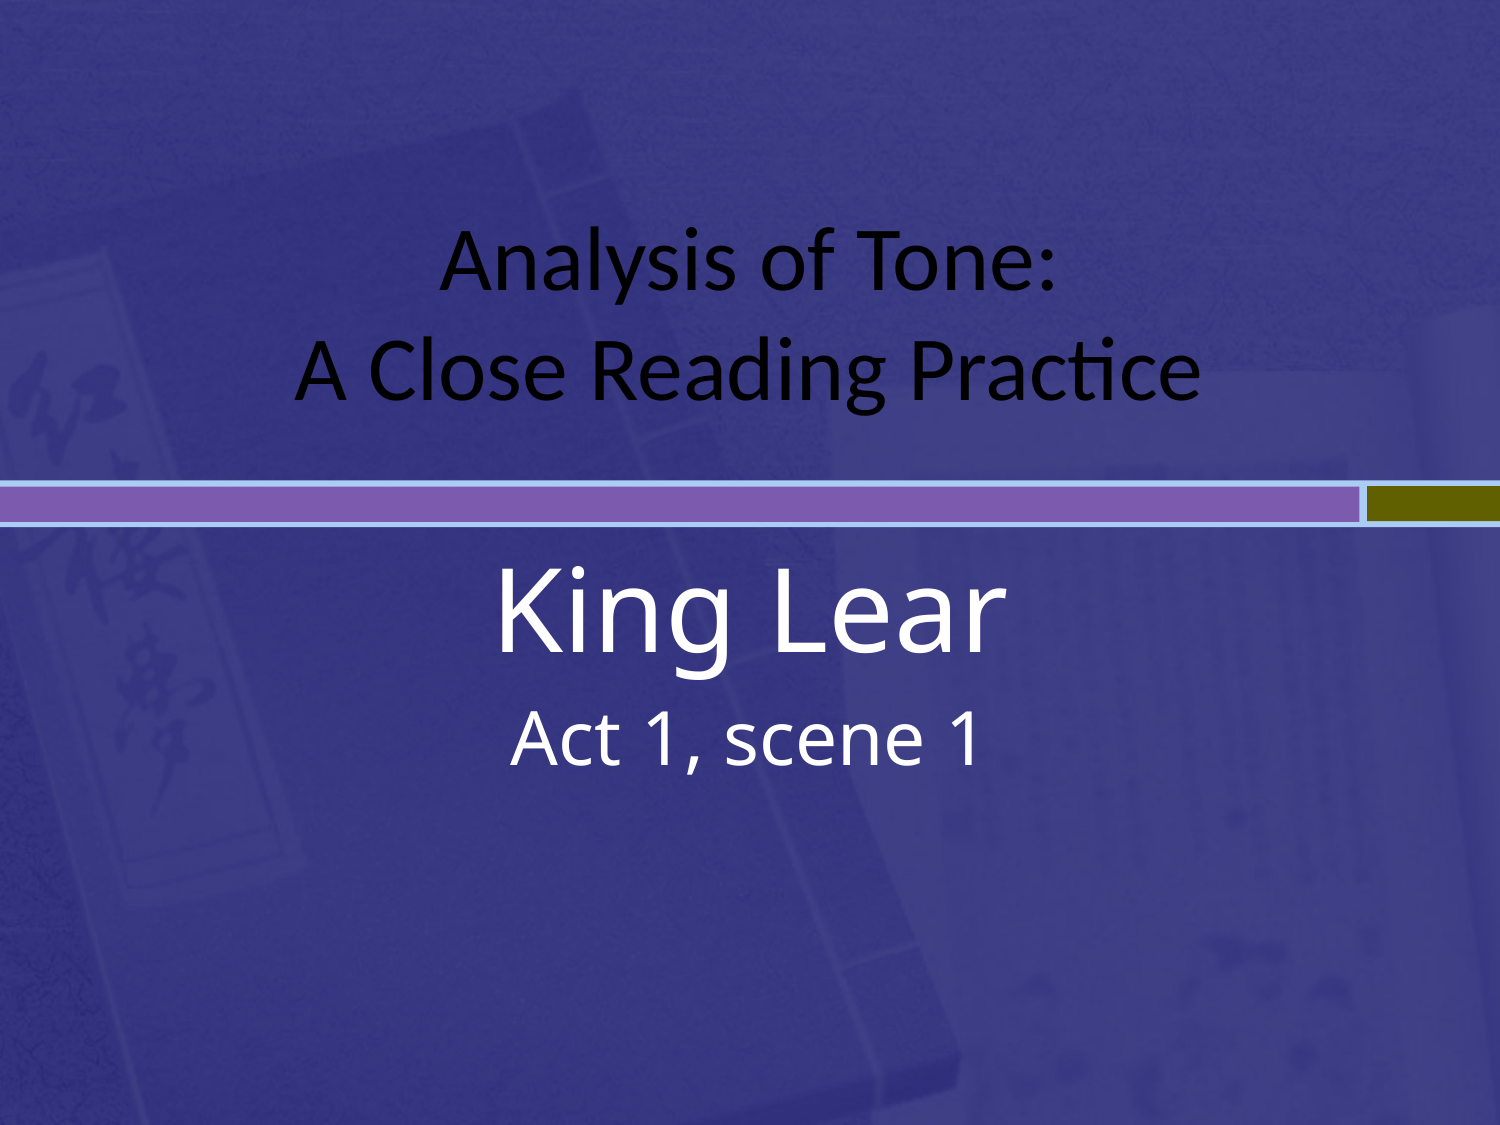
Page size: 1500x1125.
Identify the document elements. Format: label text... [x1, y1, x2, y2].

title Analysis of Tone: A Close Reading Practice [112, 137, 1388, 480]
subtitle King Lear Act 1, scene 1 [225, 528, 1275, 816]
